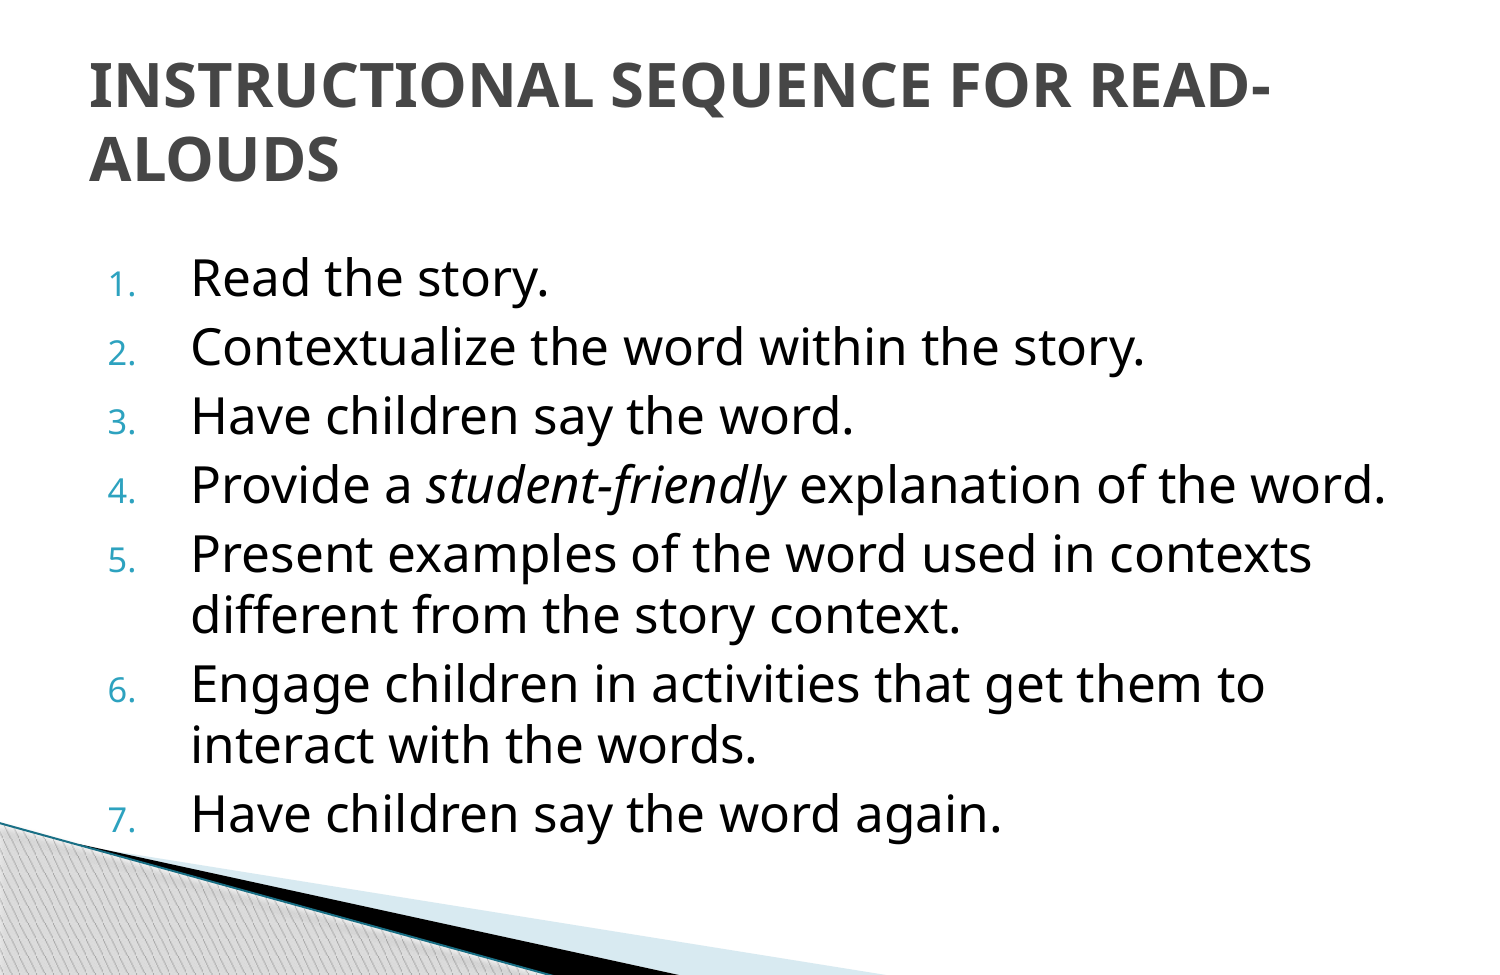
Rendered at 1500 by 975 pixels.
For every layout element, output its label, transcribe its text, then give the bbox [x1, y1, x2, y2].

title INSTRUCTIONAL SEQUENCE FOR READ-ALOUDS [75, 39, 1425, 202]
list Read the story. Contextualize the word within the story. Have children say the word. Provide a student-friendly explanation of the word. Present examples of the word used in contexts different from the story context. Engage children in activities that get them to interact with the words. Have children say the word again. [74, 237, 1426, 901]
